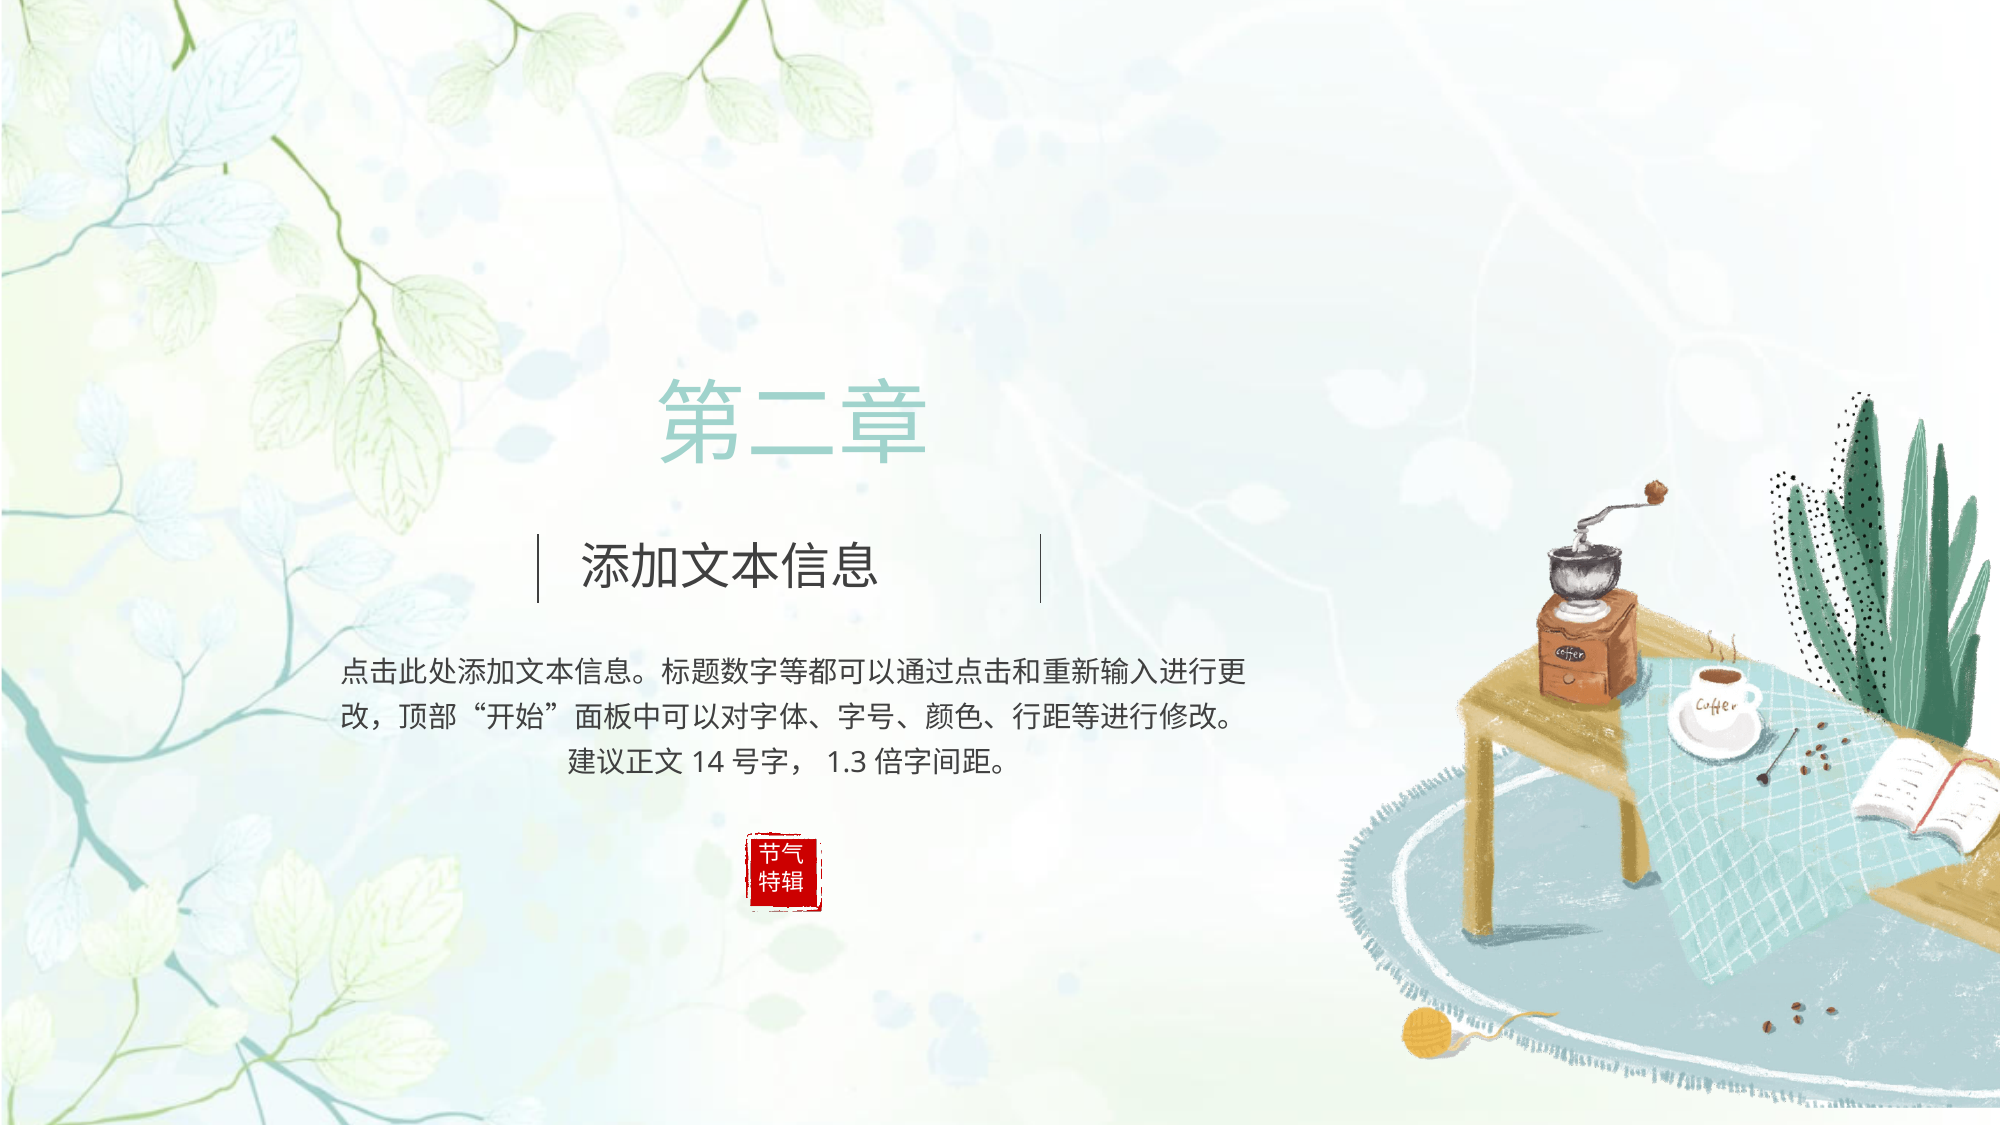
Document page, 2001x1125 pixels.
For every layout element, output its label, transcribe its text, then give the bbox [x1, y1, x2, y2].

text_box 点击此处添加文本信息。标题数字等都可以通过点击和重新输入进行更改，顶部“开始”面板中可以对字体、字号、颜色、行距等进行修改。建议正文14号字，1.3倍字间距。 [314, 635, 437, 787]
picture [1, 0, 2000, 1125]
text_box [743, 832, 844, 912]
